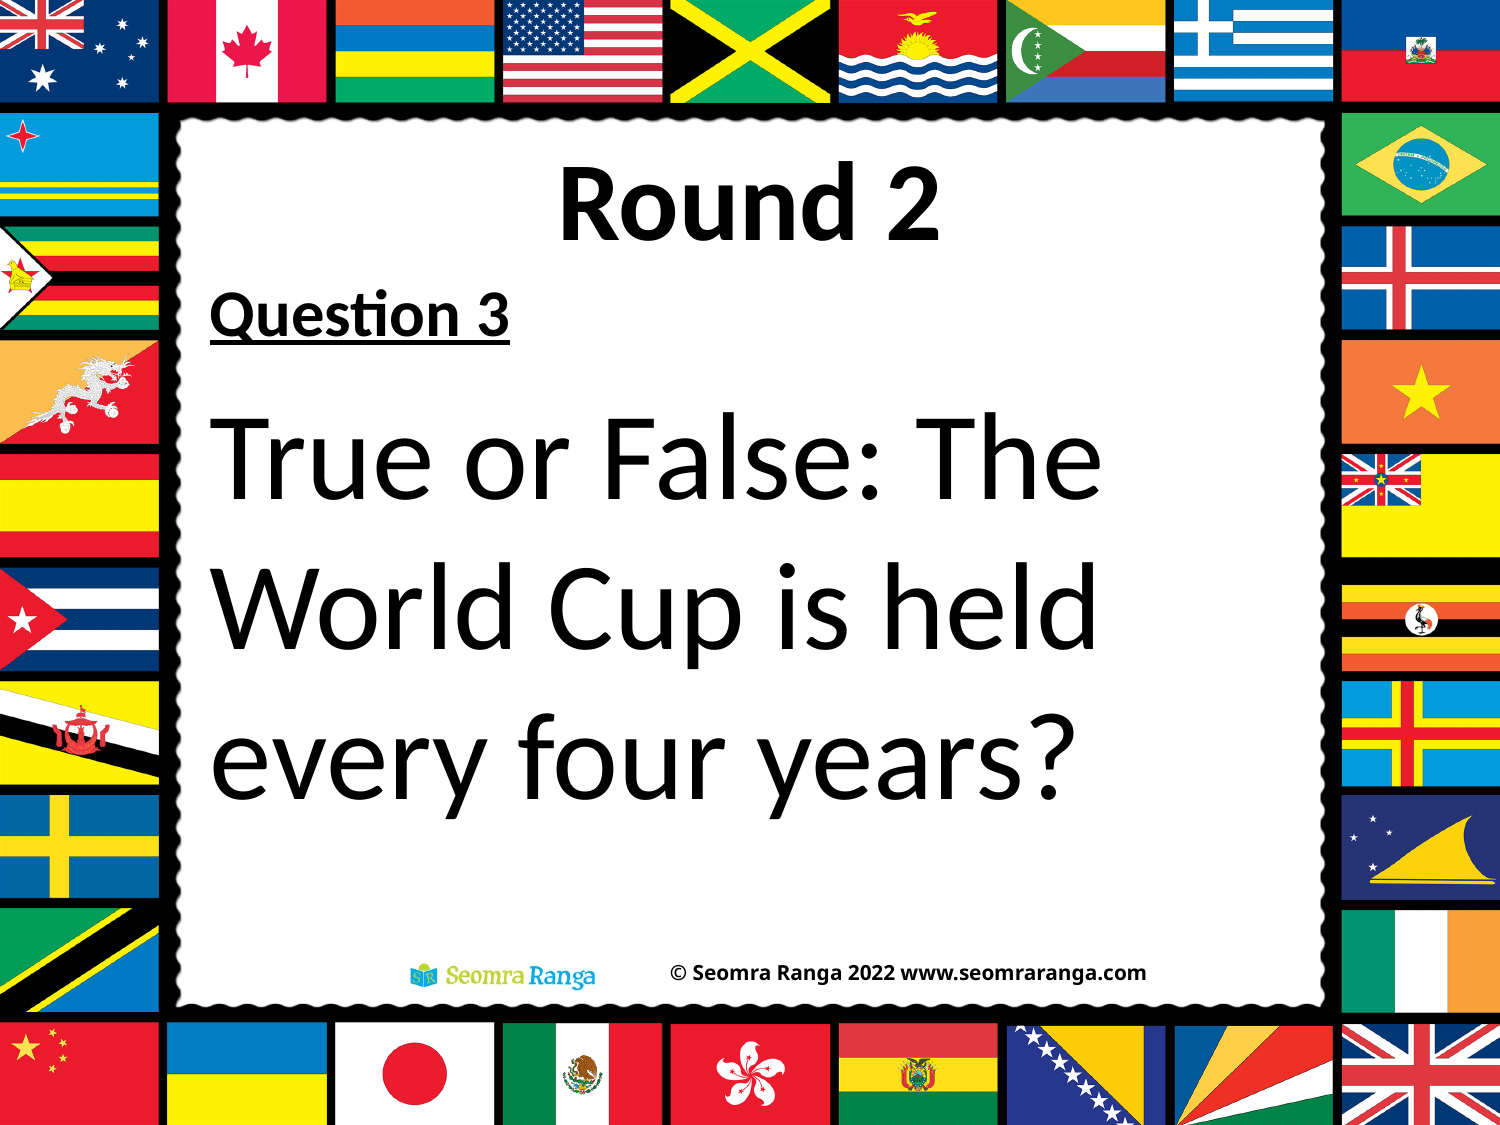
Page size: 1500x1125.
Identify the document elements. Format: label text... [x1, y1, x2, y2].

list Question 3 True or False: The World Cup is held every four years? [194, 261, 1306, 953]
picture [10, 122, 36, 150]
picture [0, 0, 1500, 1125]
text_box © Seomra Ranga 2022 www.seomraranga.com [631, 953, 1187, 993]
title Round 2 [183, 101, 1317, 290]
